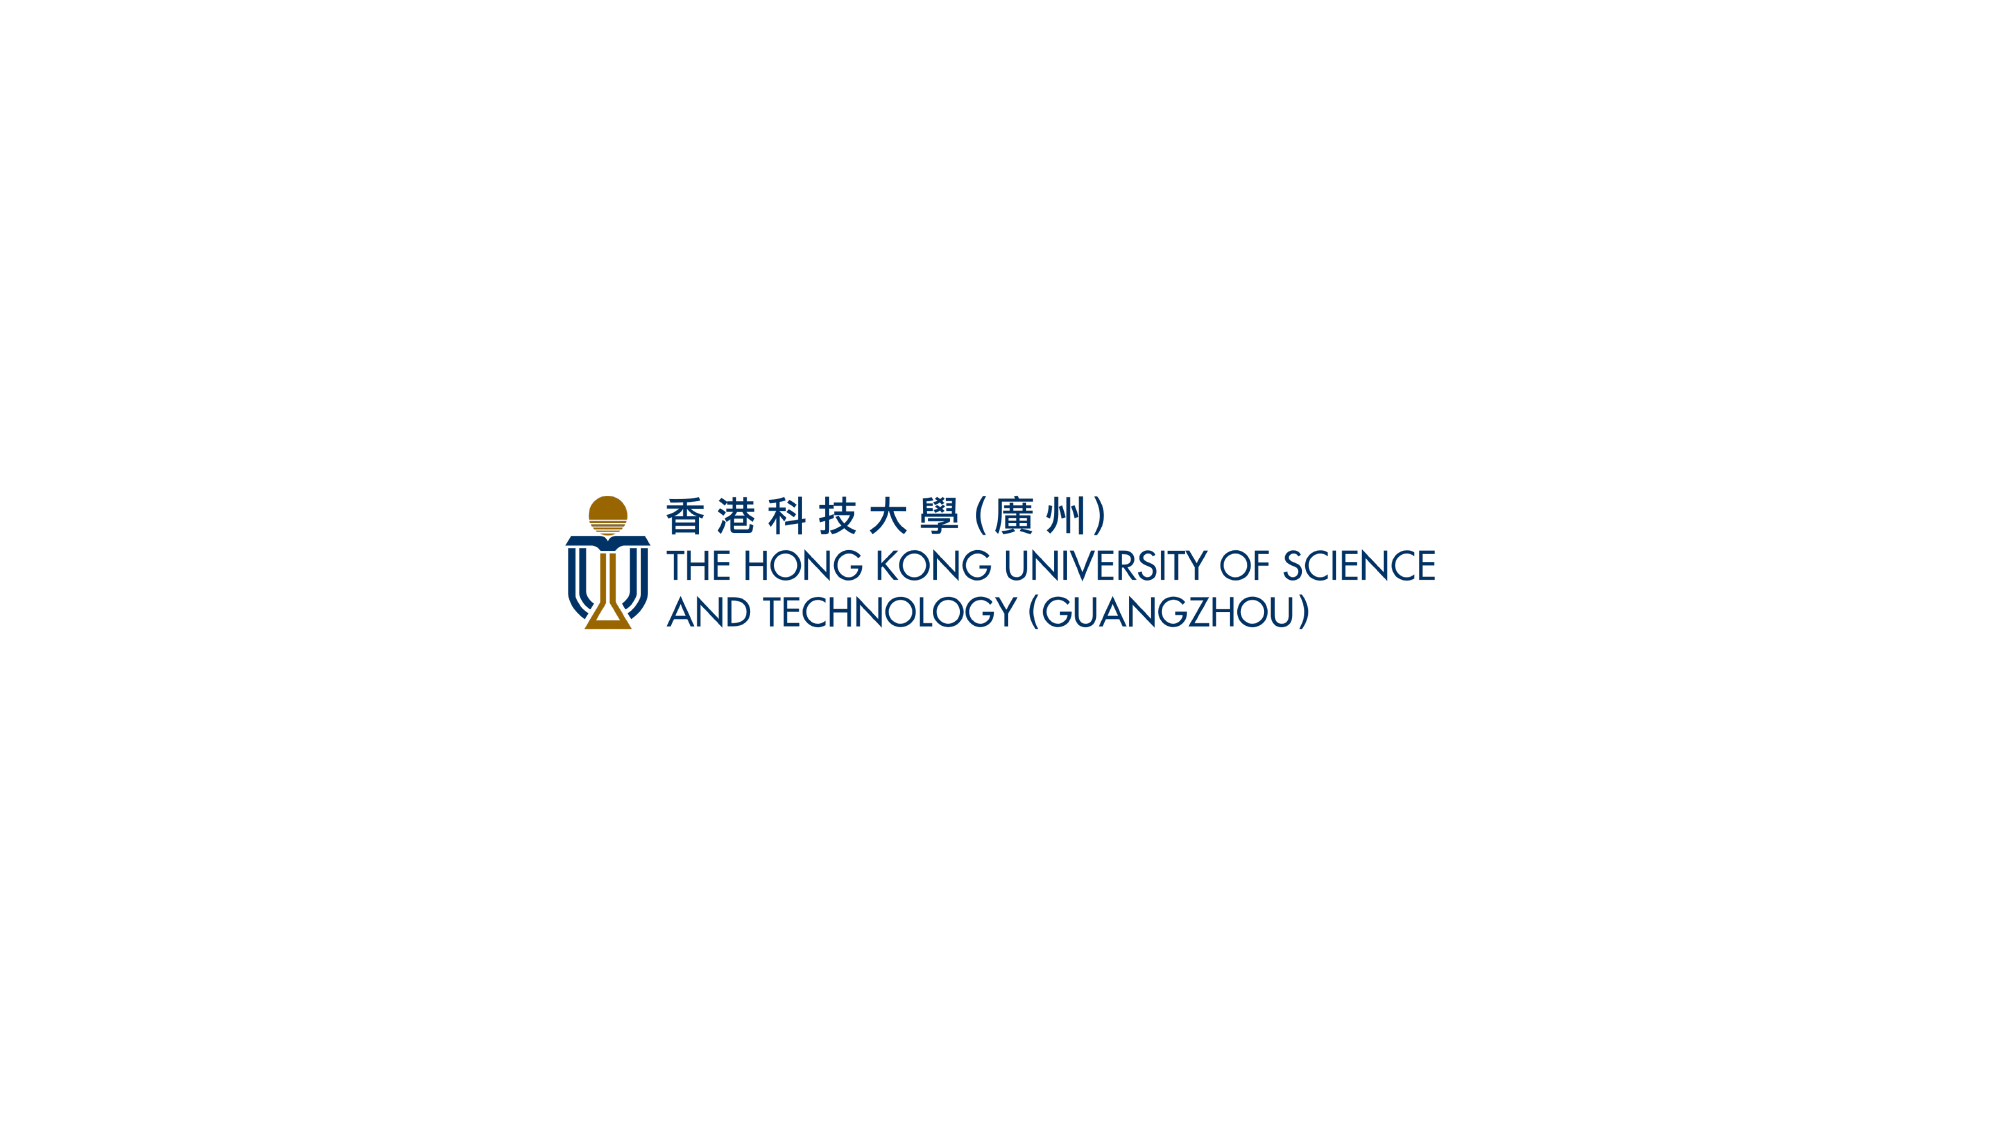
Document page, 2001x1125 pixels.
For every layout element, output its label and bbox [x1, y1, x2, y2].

picture [563, 495, 1437, 630]
